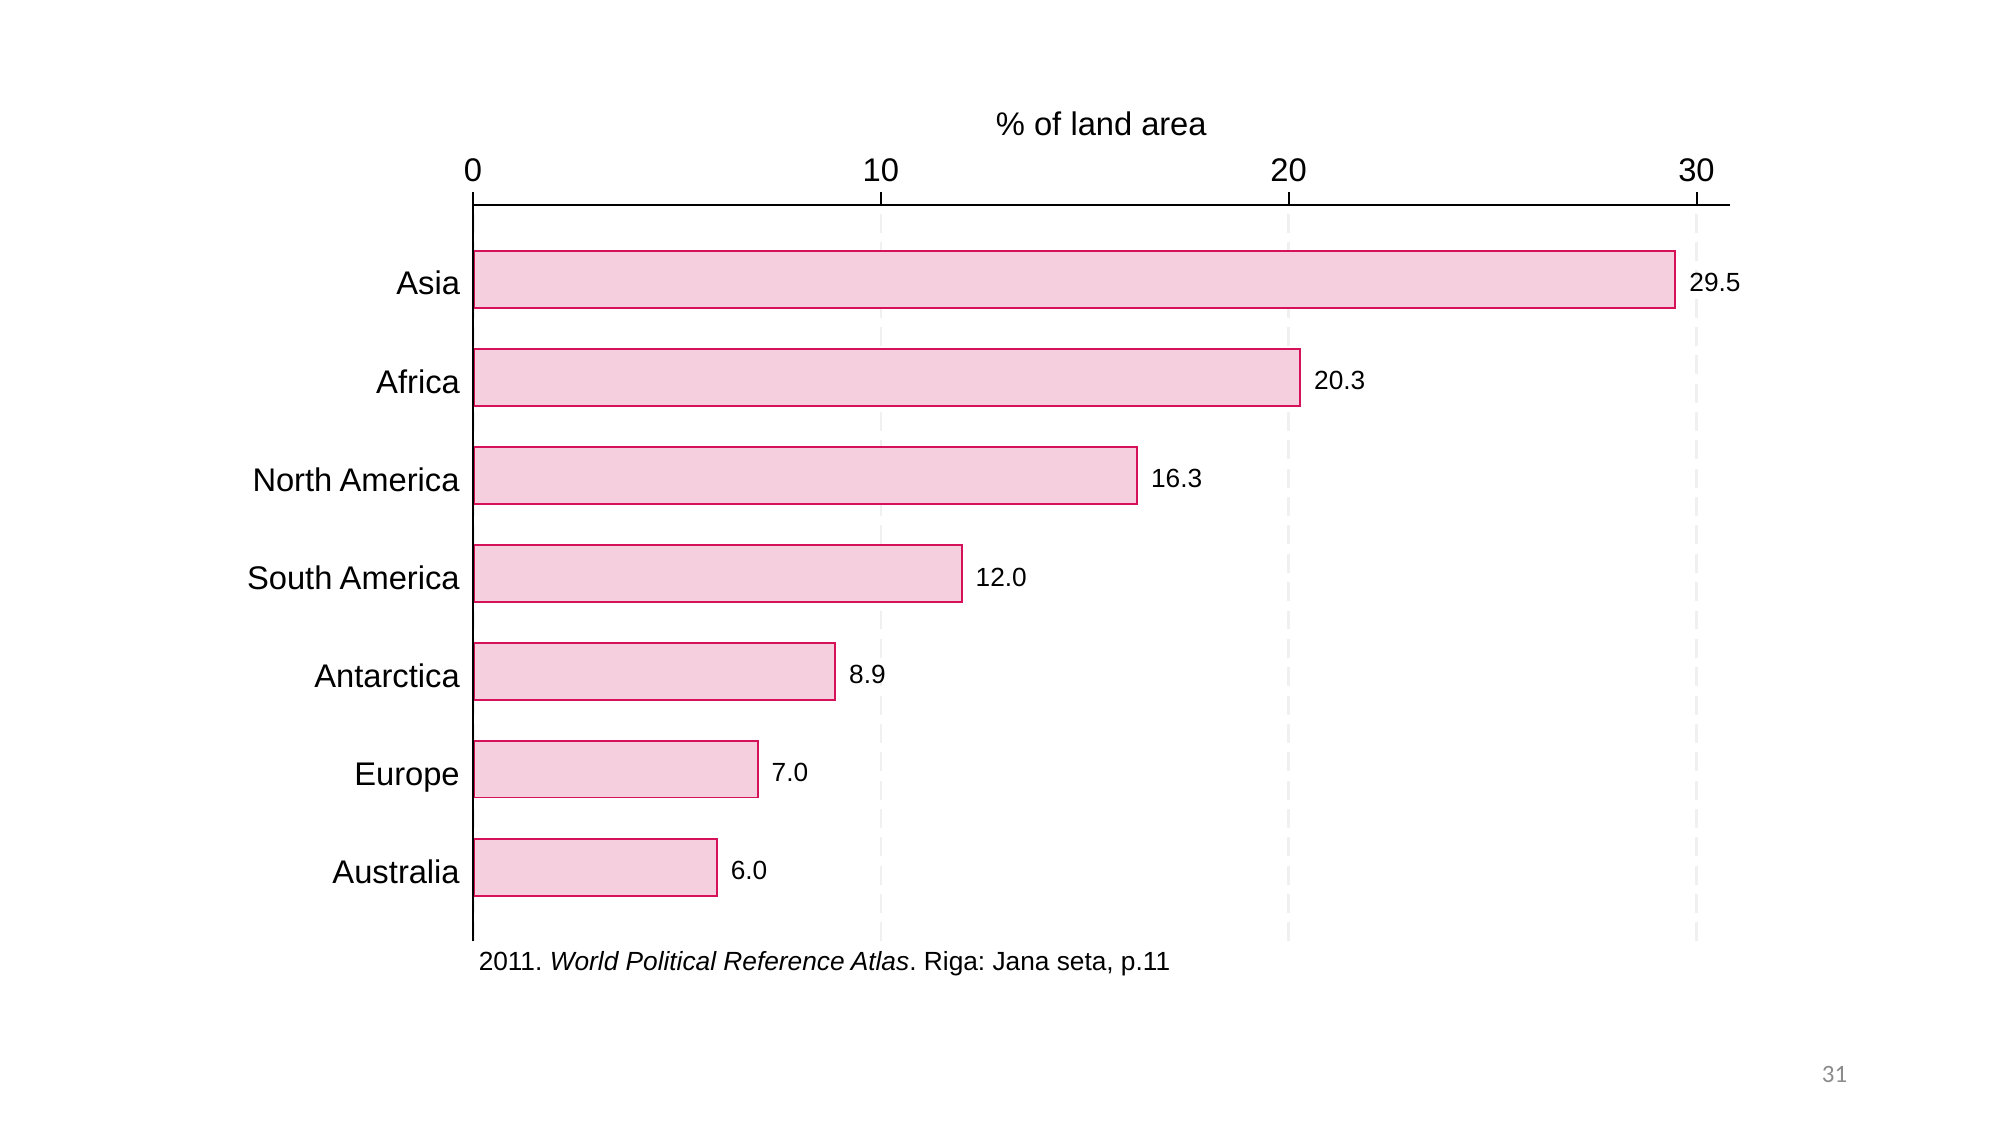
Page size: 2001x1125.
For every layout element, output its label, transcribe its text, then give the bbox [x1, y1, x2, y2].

slide_number 31 [1412, 1042, 1863, 1103]
picture [187, 66, 1762, 1012]
